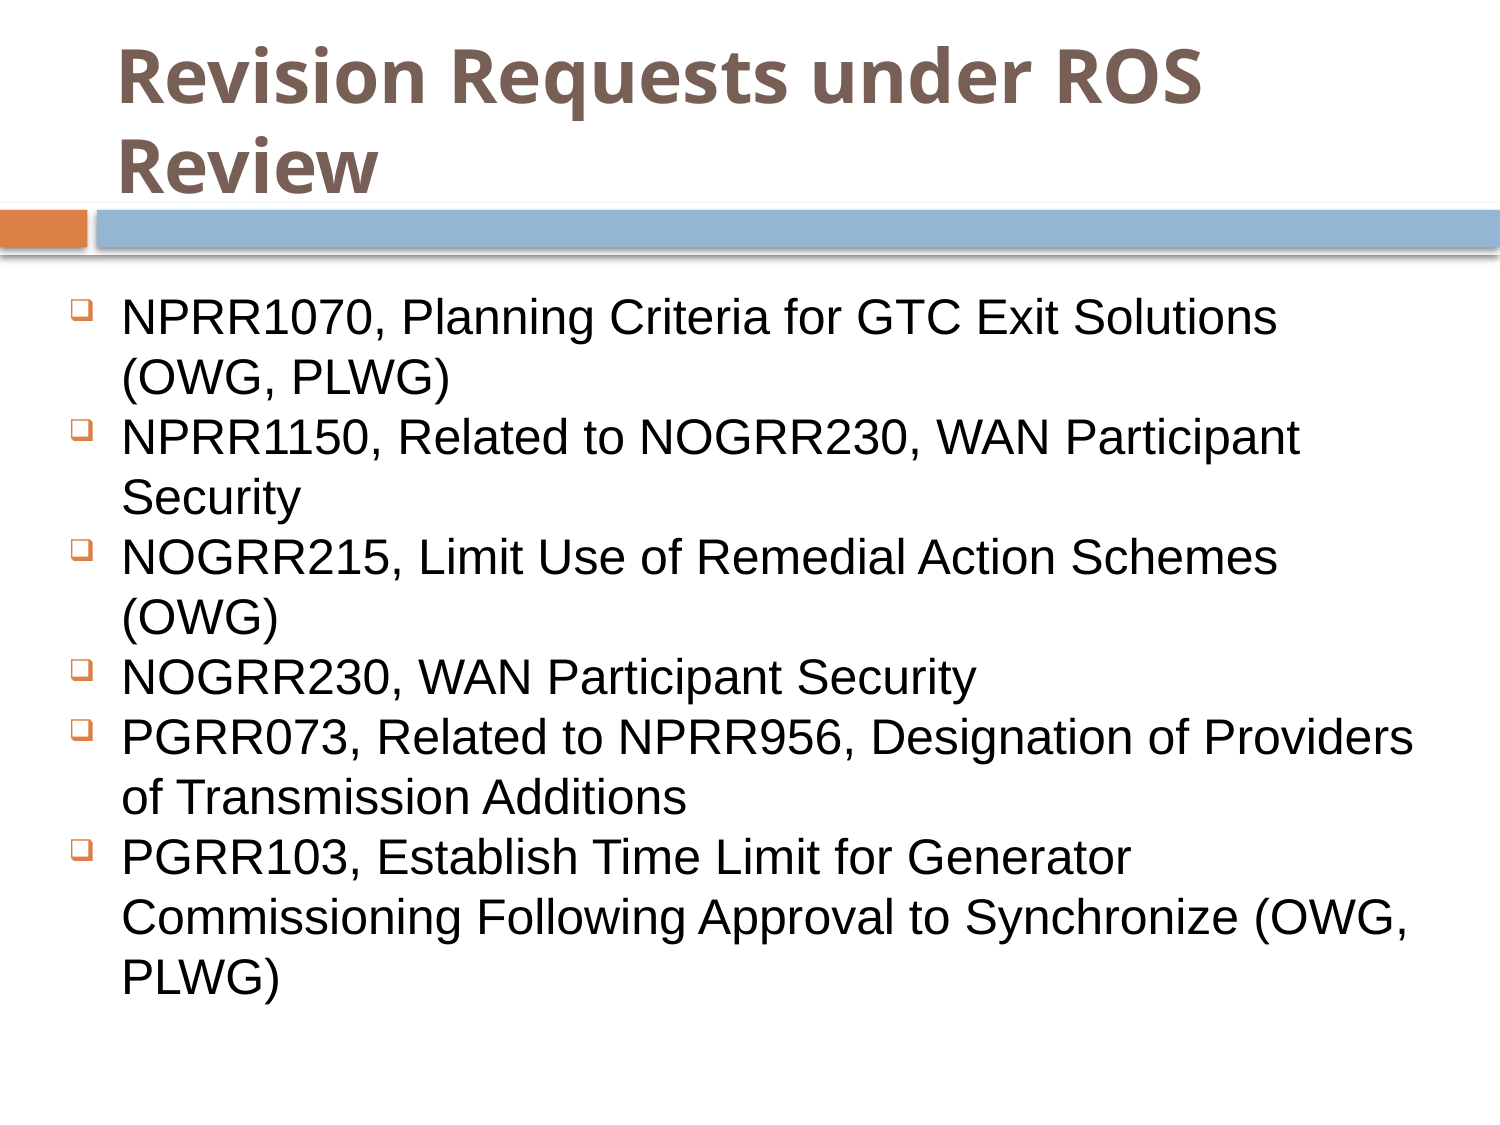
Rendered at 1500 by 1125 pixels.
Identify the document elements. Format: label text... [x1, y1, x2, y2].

list NPRR1070, Planning Criteria for GTC Exit Solutions (OWG, PLWG) NPRR1150, Related to NOGRR230, WAN Participant Security NOGRR215, Limit Use of Remedial Action Schemes (OWG) NOGRR230, WAN Participant Security PGRR073, Related to NPRR956, Designation of Providers of Transmission Additions PGRR103, Establish Time Limit for Generator Commissioning Following Approval to Synchronize (OWG, PLWG) [53, 276, 1457, 1015]
title Revision Requests under ROS Review [100, 37, 1439, 201]
